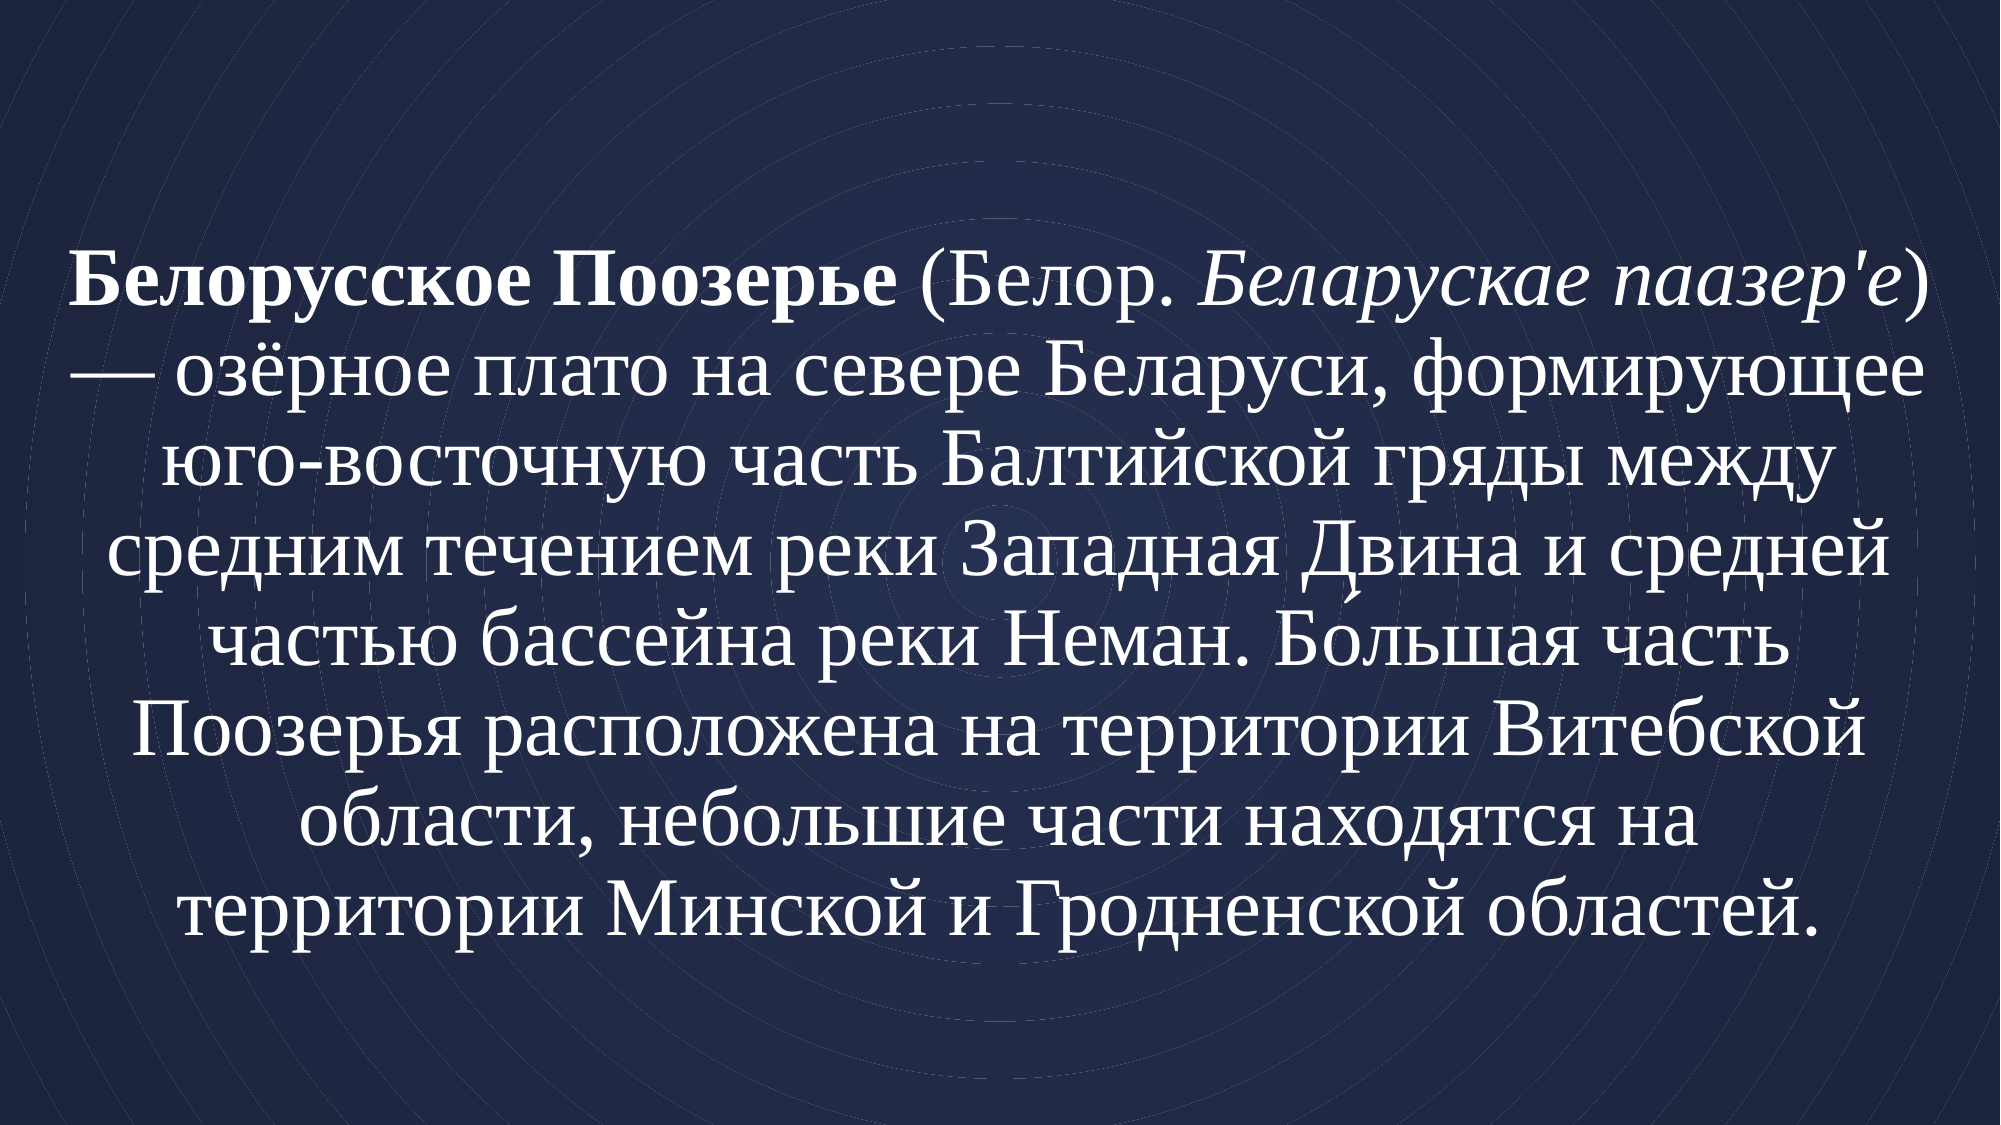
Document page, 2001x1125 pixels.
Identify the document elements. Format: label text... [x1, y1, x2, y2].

title Белорусское Поозерье (Белор. Беларускае паазер'е) — озёрное плато на севере Беларуси, формирующее юго-восточную часть Балтийской гряды между средним течением реки Западная Двина и средней частью бассейна реки Неман. Бо́льшая часть Поозерья расположена на территории Витебской области, небольшие части находятся на территории Минской и Гродненской областей. [39, 117, 1961, 961]
